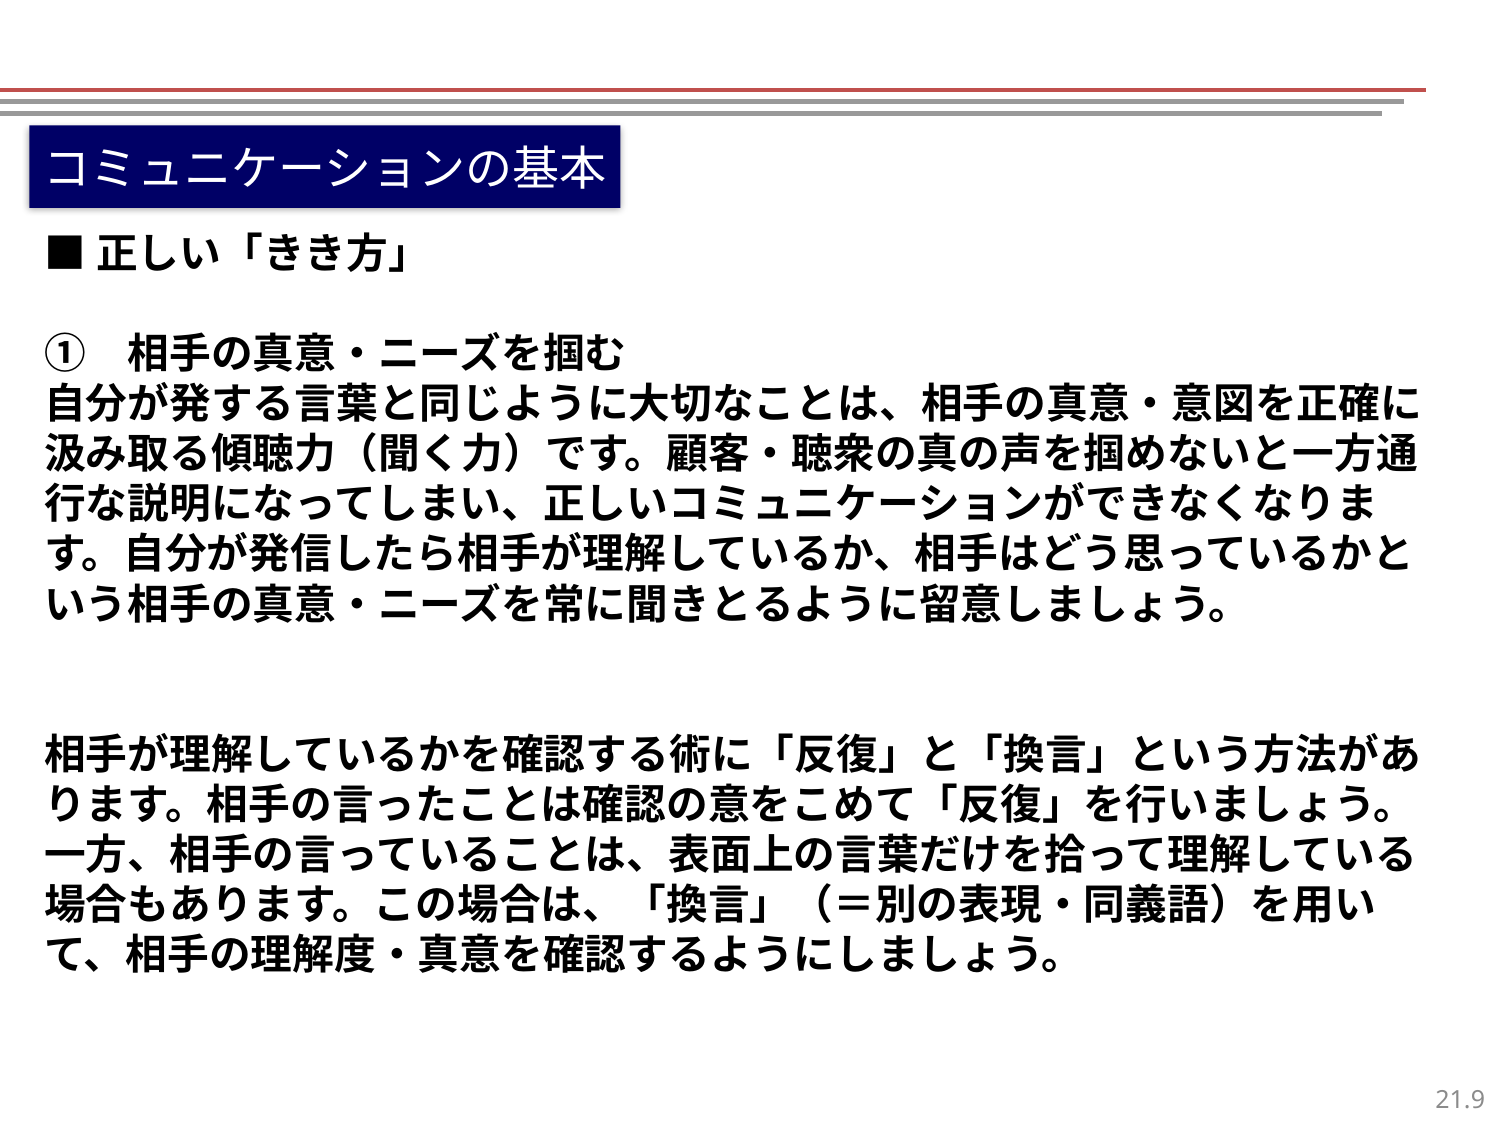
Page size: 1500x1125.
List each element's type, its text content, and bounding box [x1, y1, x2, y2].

text_box ■正しい「きき方」 ① 相手の真意・ニーズを掴む 自分が発する言葉と同じように大切なことは、相手の真意・意図を正確に汲み取る傾聴力（聞く力）です。顧客・聴衆の真の声を掴めないと一方通行な説明になってしまい、正しいコミュニケーションができなくなります。自分が発信したら相手が理解しているか、相手はどう思っているかという相手の真意・ニーズを常に聞きとるように留意しましょう。 相手が理解しているかを確認する術に「反復」と「換言」という方法があります。相手の言ったことは確認の意をこめて「反復」を行いましょう。一方、相手の言っていることは、表面上の言葉だけを拾って理解している場合もあります。この場合は、「換言」（＝別の表現・同義語）を用いて、相手の理解度・真意を確認するようにしましょう。 [29, 219, 1459, 1035]
text_box コミュニケーションの基本 [29, 125, 621, 208]
slide_number 8 [1381, 1065, 1500, 1125]
